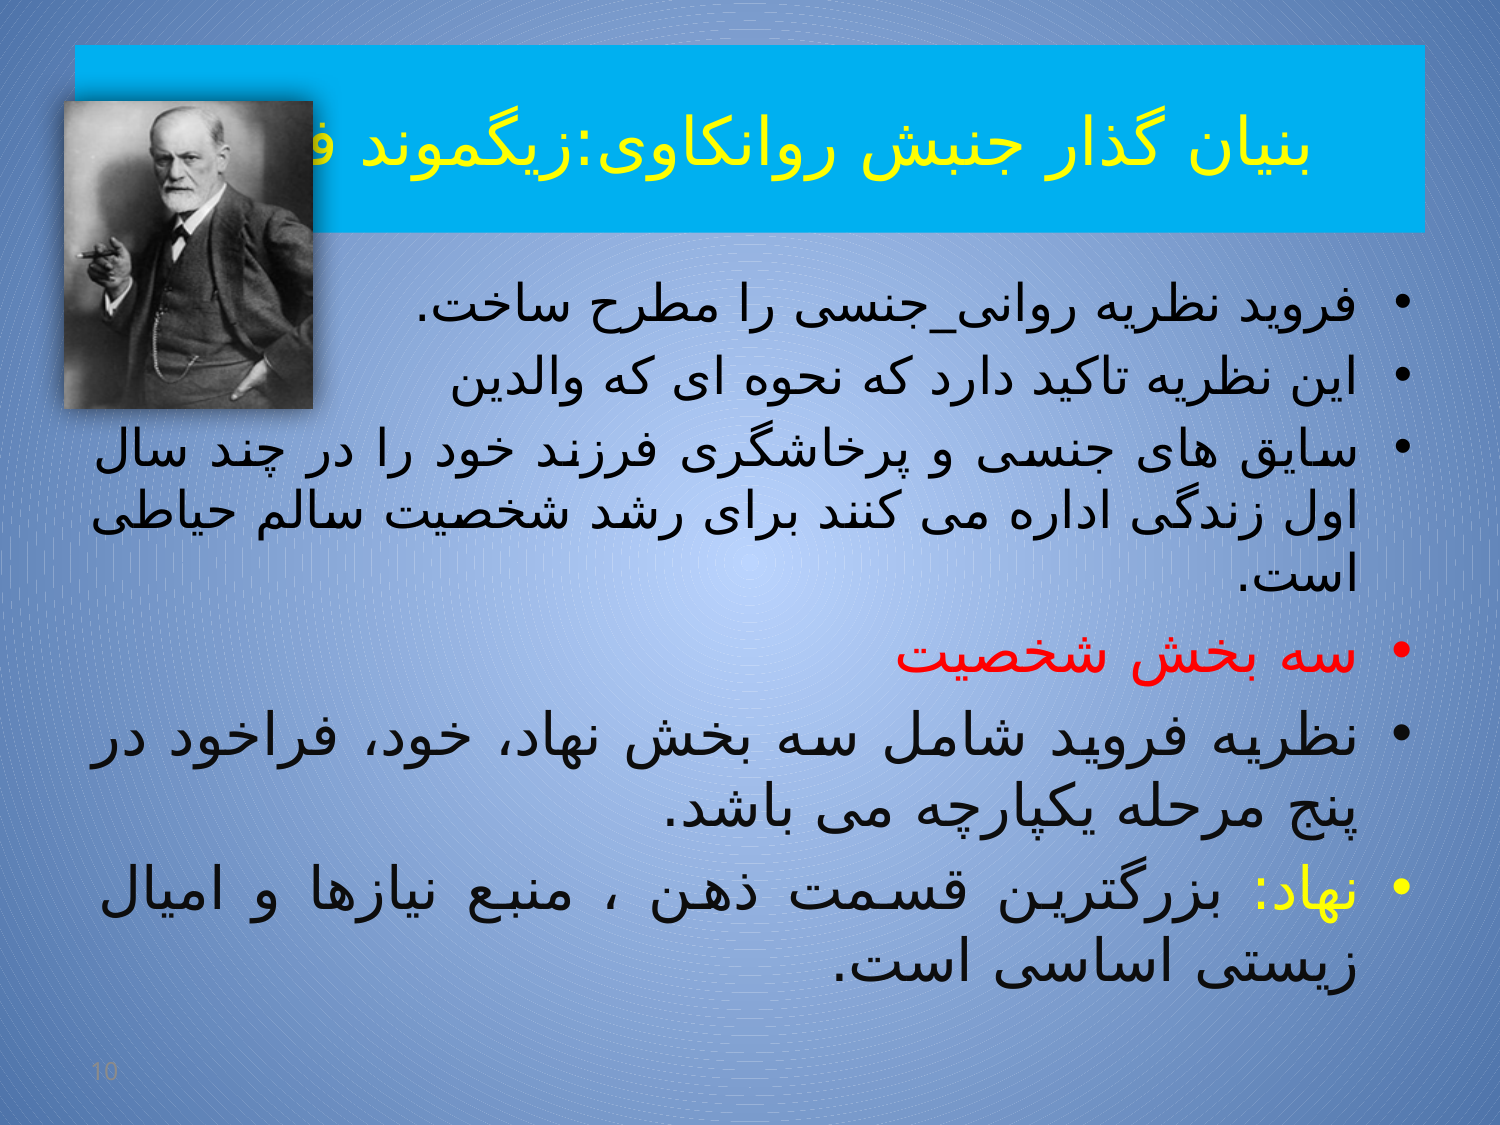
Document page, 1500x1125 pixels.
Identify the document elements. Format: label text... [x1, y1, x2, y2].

title بنیان گذار جنبش روانکاوی:زیگموند فروید [75, 45, 1425, 233]
list فروید نظریه روانی_جنسی را مطرح ساخت. این نظریه تاکید دارد که نحوه ای که والدین سایق های جنسی و پرخاشگری فرزند خود را در چند سال اول زندگی اداره می کنند برای رشد شخصیت سالم حیاطی است. سه بخش شخصیت نظریه فروید شامل سه بخش نهاد، خود، فراخود در پنج مرحله یکپارچه می باشد. نهاد: بزرگترین قسمت ذهن ، منبع نیازها و امیال زیستی اساسی است. [75, 262, 1425, 1005]
picture [64, 101, 314, 410]
slide_number 10 [75, 1042, 425, 1103]
